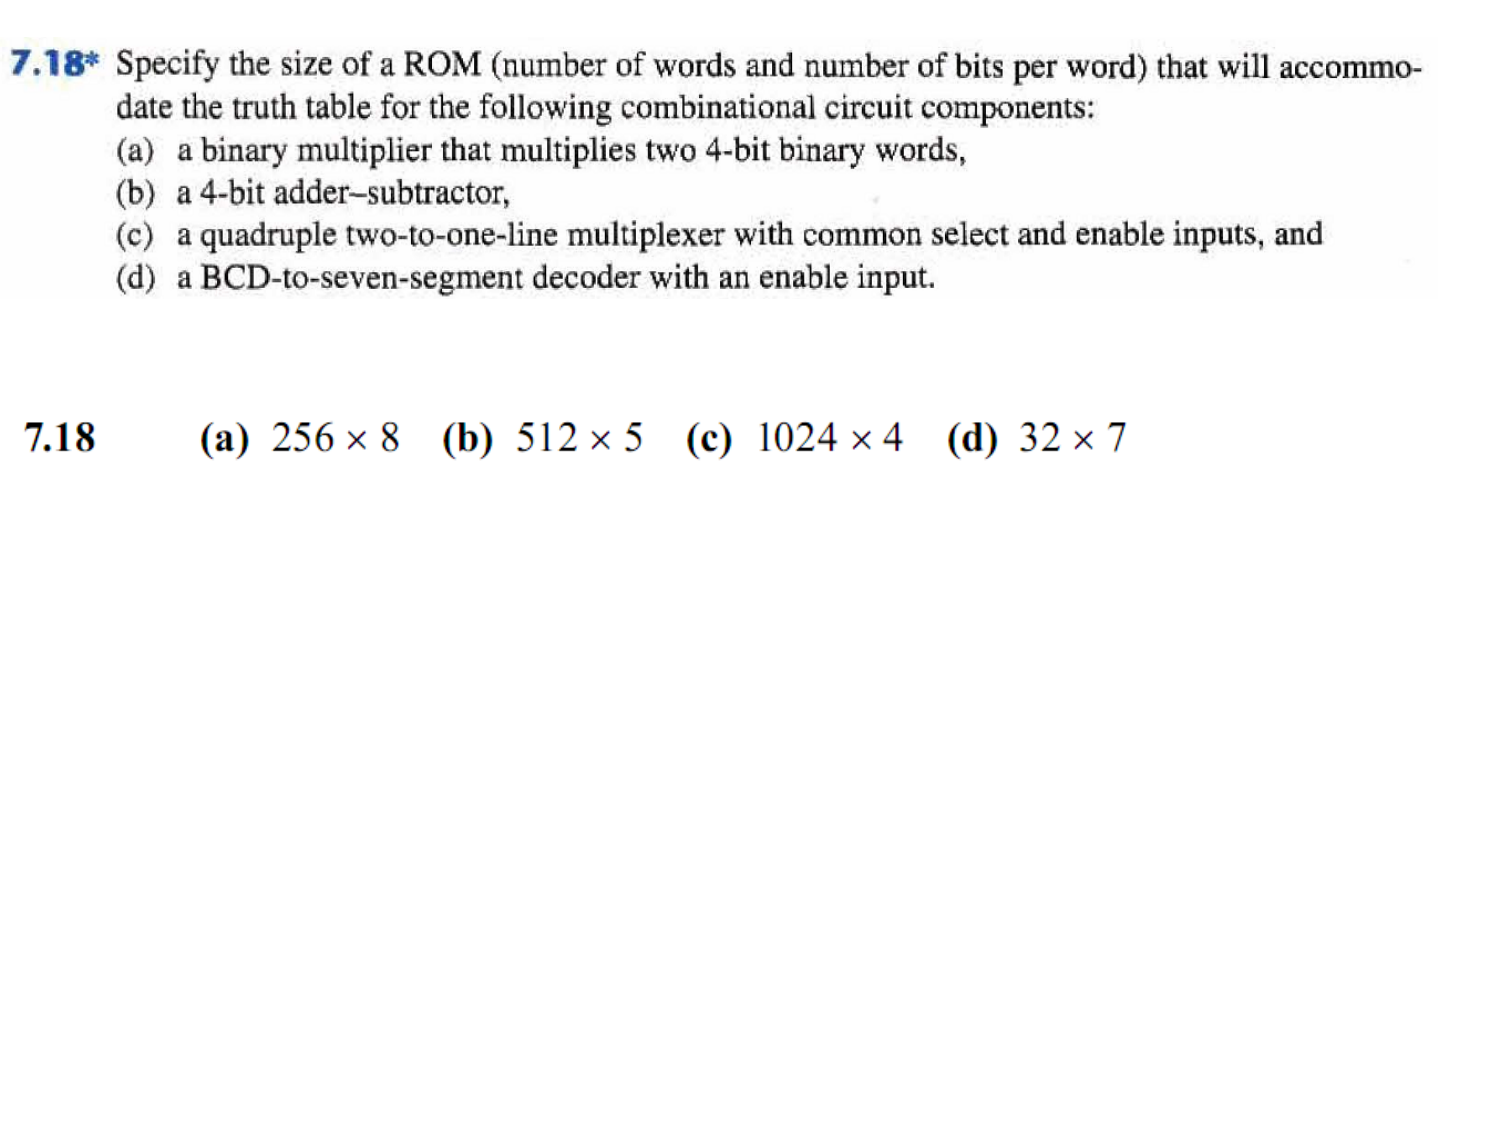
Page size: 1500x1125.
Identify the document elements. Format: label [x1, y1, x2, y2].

picture [0, 37, 1438, 300]
picture [0, 399, 1202, 487]
